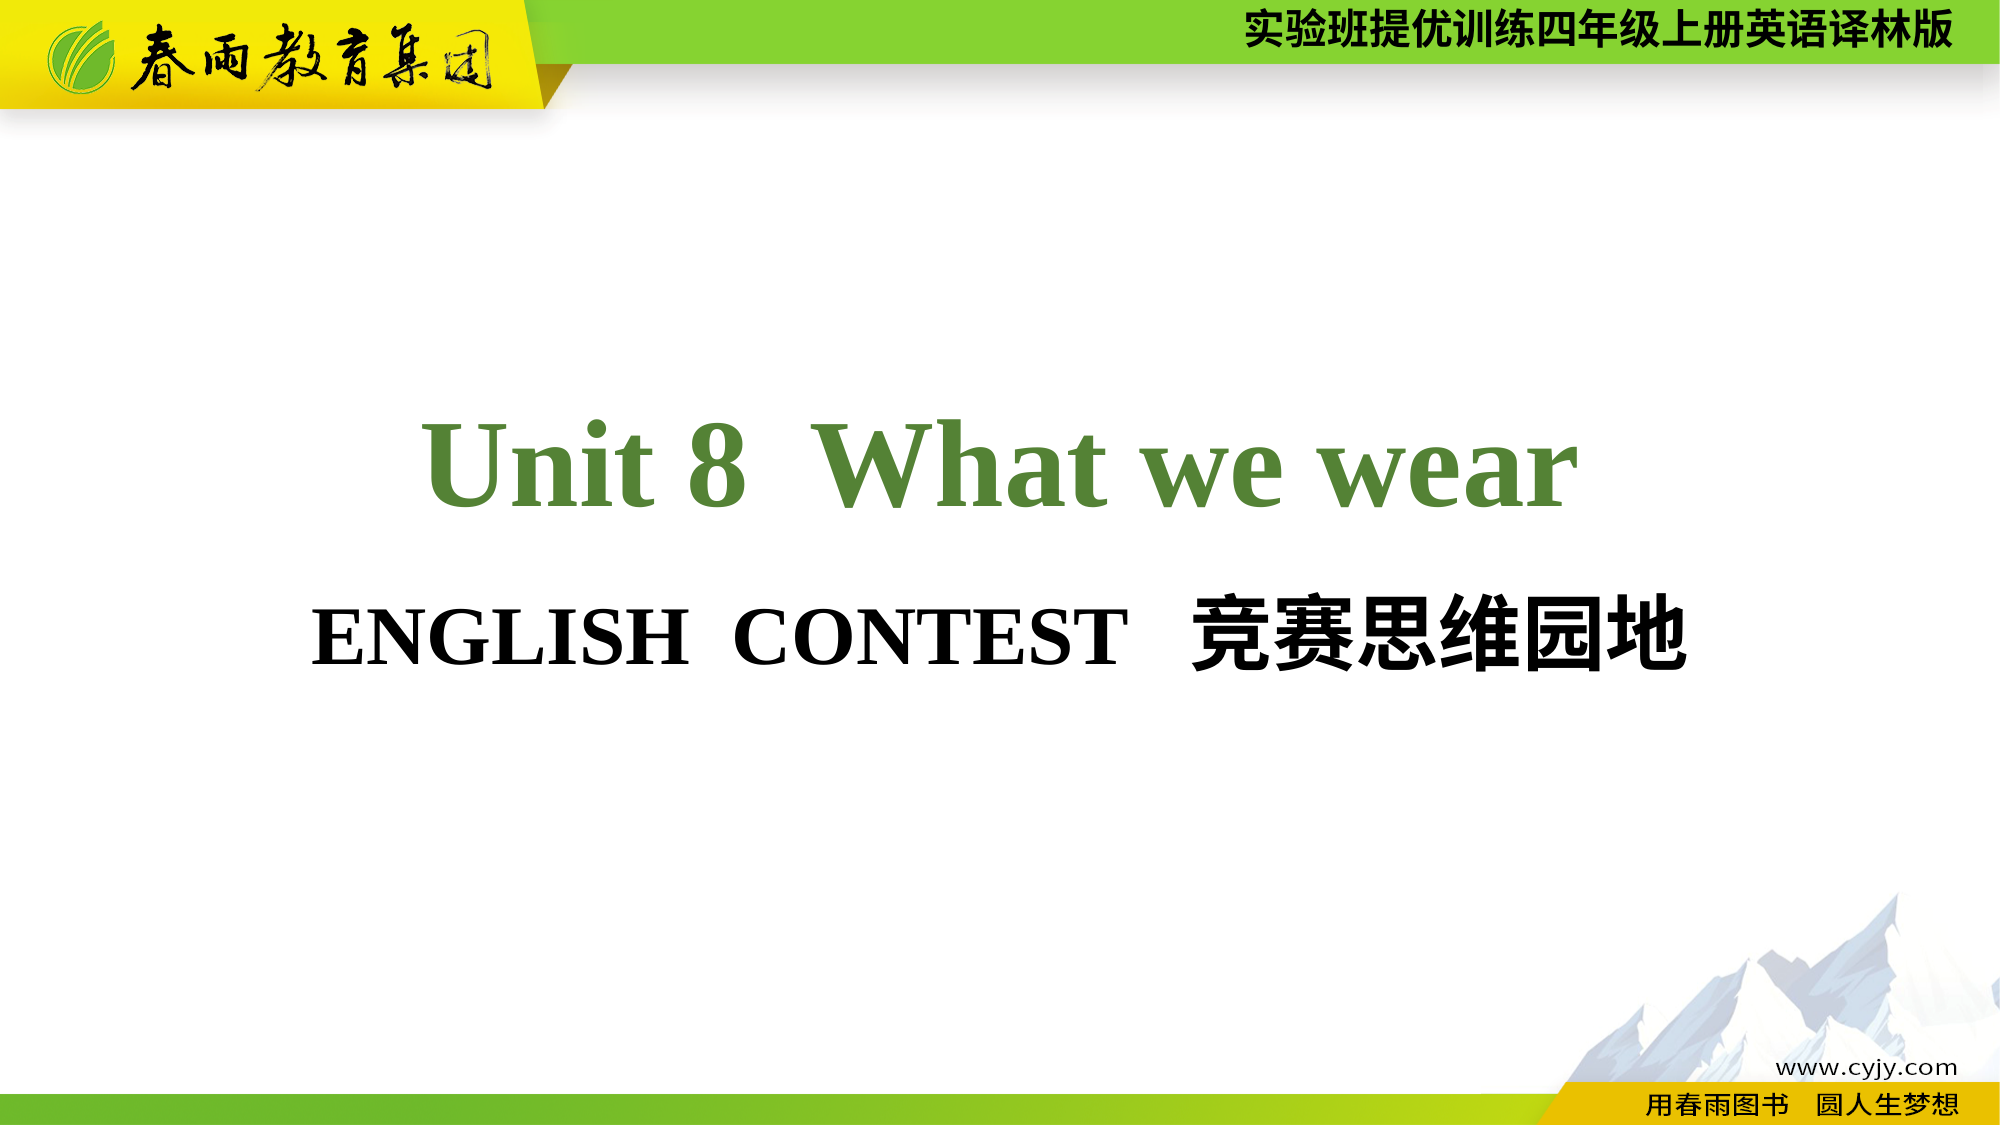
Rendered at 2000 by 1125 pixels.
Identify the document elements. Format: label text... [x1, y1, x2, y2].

text_box Unit 8 What we wear ENGLISH CONTEST 竞赛思维园地 [0, 298, 2000, 689]
picture [0, 0, 2000, 298]
picture [0, 689, 2000, 1125]
